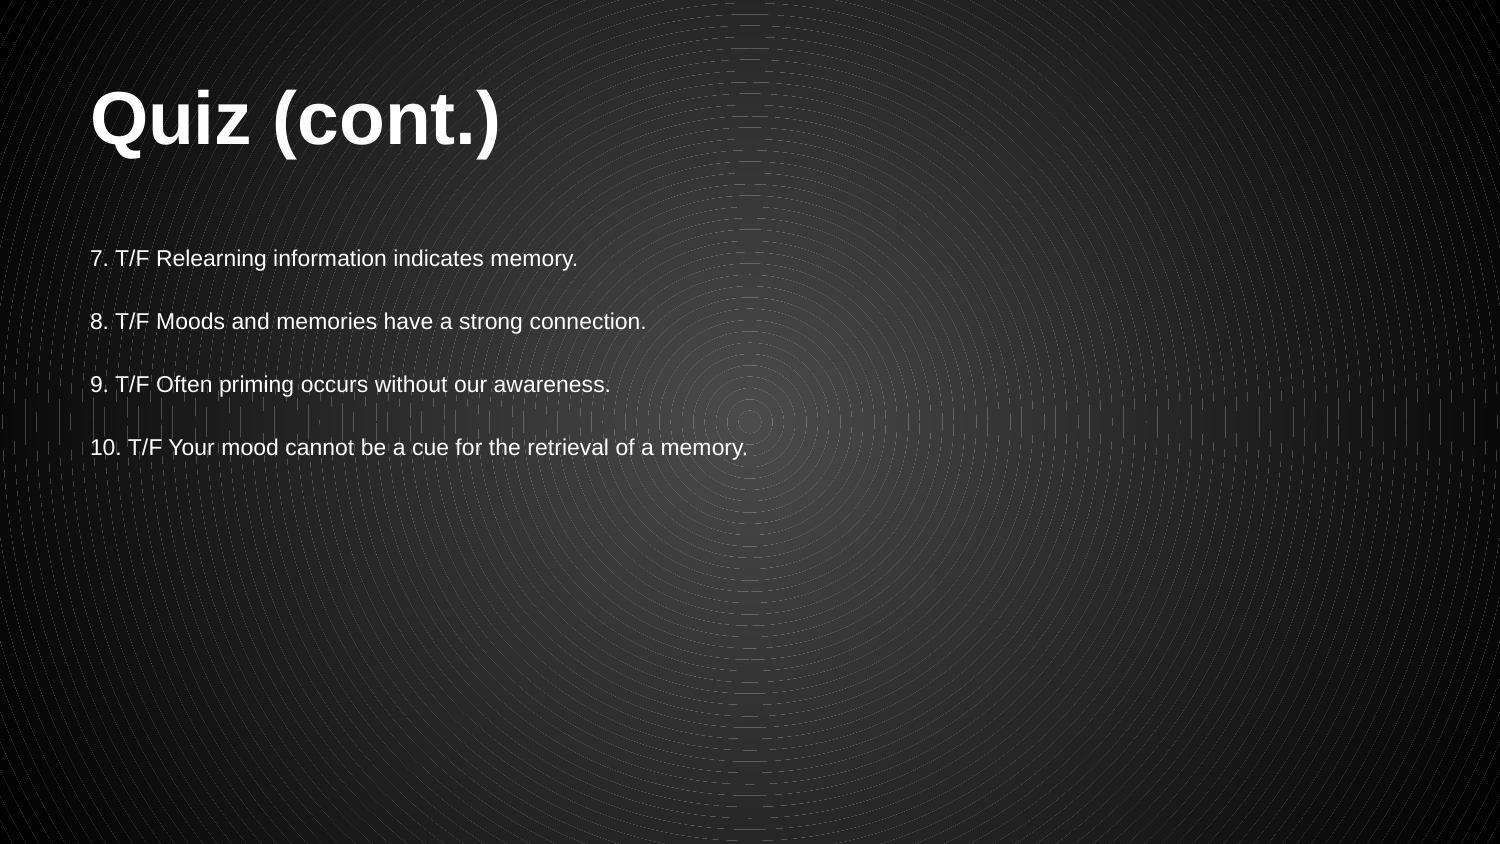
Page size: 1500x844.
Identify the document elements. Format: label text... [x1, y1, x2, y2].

list 7. T/F Relearning information indicates memory. 8. T/F Moods and memories have a strong connection. 9. T/F Often priming occurs without our awareness. 10. T/F Your mood cannot be a cue for the retrieval of a memory. [75, 196, 1425, 808]
title Quiz (cont.) [75, 33, 1425, 175]
